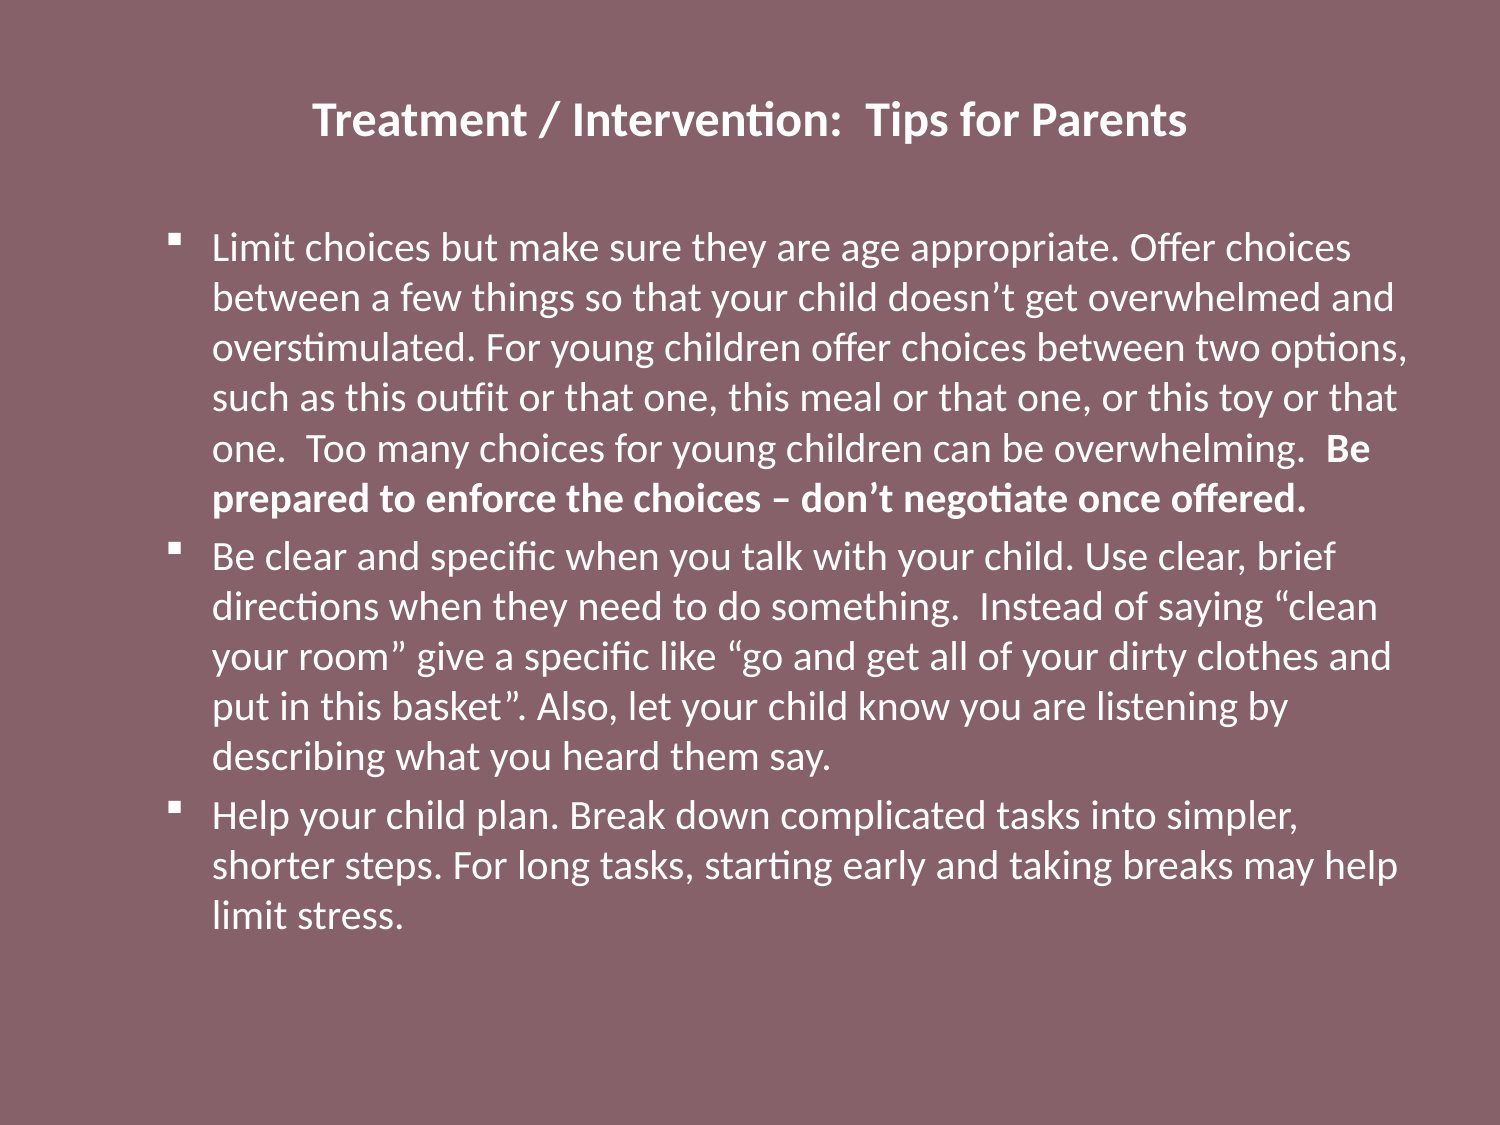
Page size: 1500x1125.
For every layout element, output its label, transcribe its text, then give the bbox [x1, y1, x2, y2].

title Treatment / Intervention: Tips for Parents [75, 45, 1425, 188]
list Limit choices but make sure they are age appropriate. Offer choices between a few things so that your child doesn’t get overwhelmed and overstimulated. For young children offer choices between two options, such as this outfit or that one, this meal or that one, or this toy or that one. Too many choices for young children can be overwhelming. Be prepared to enforce the choices – don’t negotiate once offered. Be clear and specific when you talk with your child. Use clear, brief directions when they need to do something. Instead of saying “clean your room” give a specific like “go and get all of your dirty clothes and put in this basket”. Also, let your child know you are listening by describing what you heard them say. Help your child plan. Break down complicated tasks into simpler, shorter steps. For long tasks, starting early and taking breaks may help limit stress. [75, 212, 1425, 1050]
